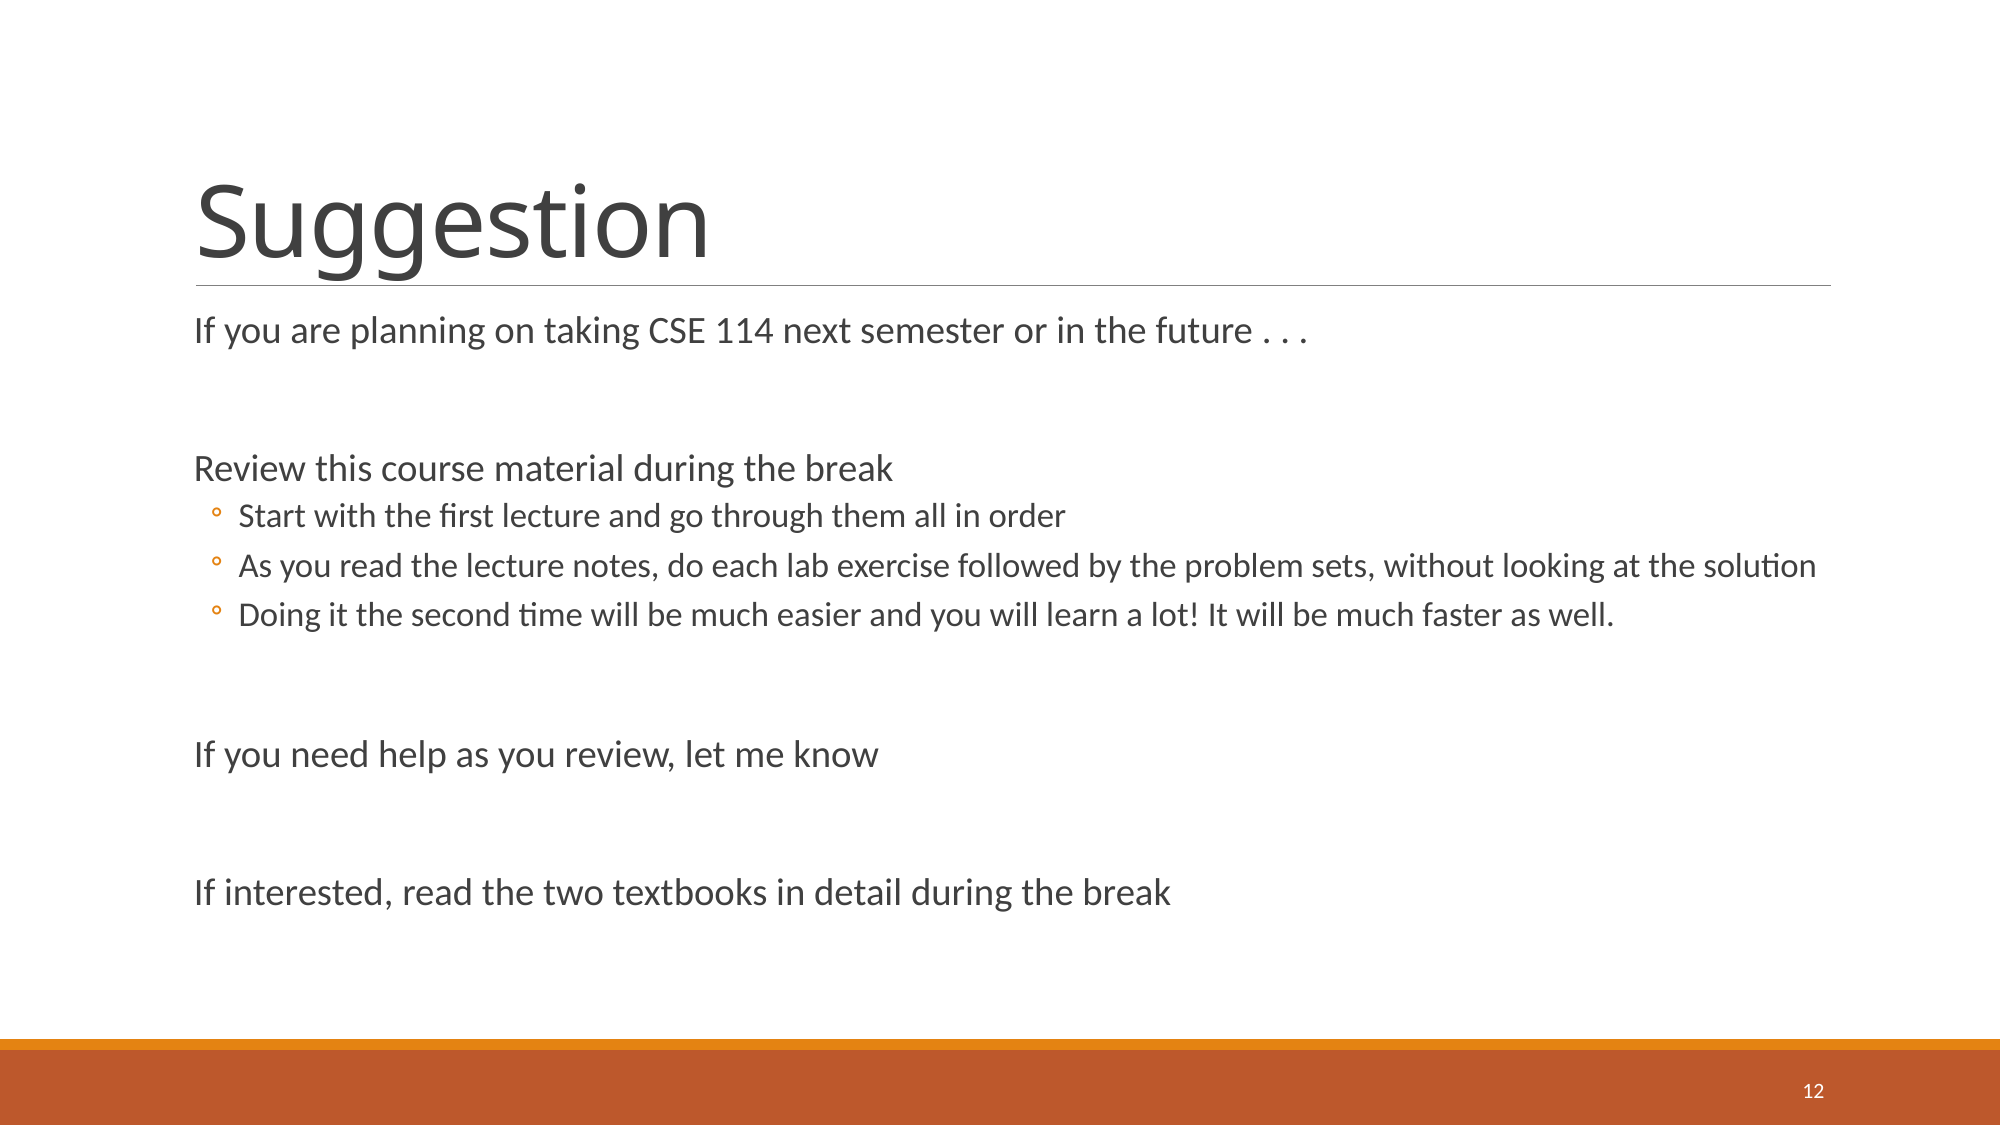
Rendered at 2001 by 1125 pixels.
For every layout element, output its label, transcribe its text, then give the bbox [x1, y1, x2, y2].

list If you are planning on taking CSE 114 next semester or in the future . . . Review this course material during the break Start with the first lecture and go through them all in order As you read the lecture notes, do each lab exercise followed by the problem sets, without looking at the solution Doing it the second time will be much easier and you will learn a lot! It will be much faster as well. If you need help as you review, let me know If interested, read the two textbooks in detail during the break [180, 302, 1830, 963]
title Suggestion [180, 47, 1830, 285]
slide_number 12 [1624, 1059, 1840, 1120]
